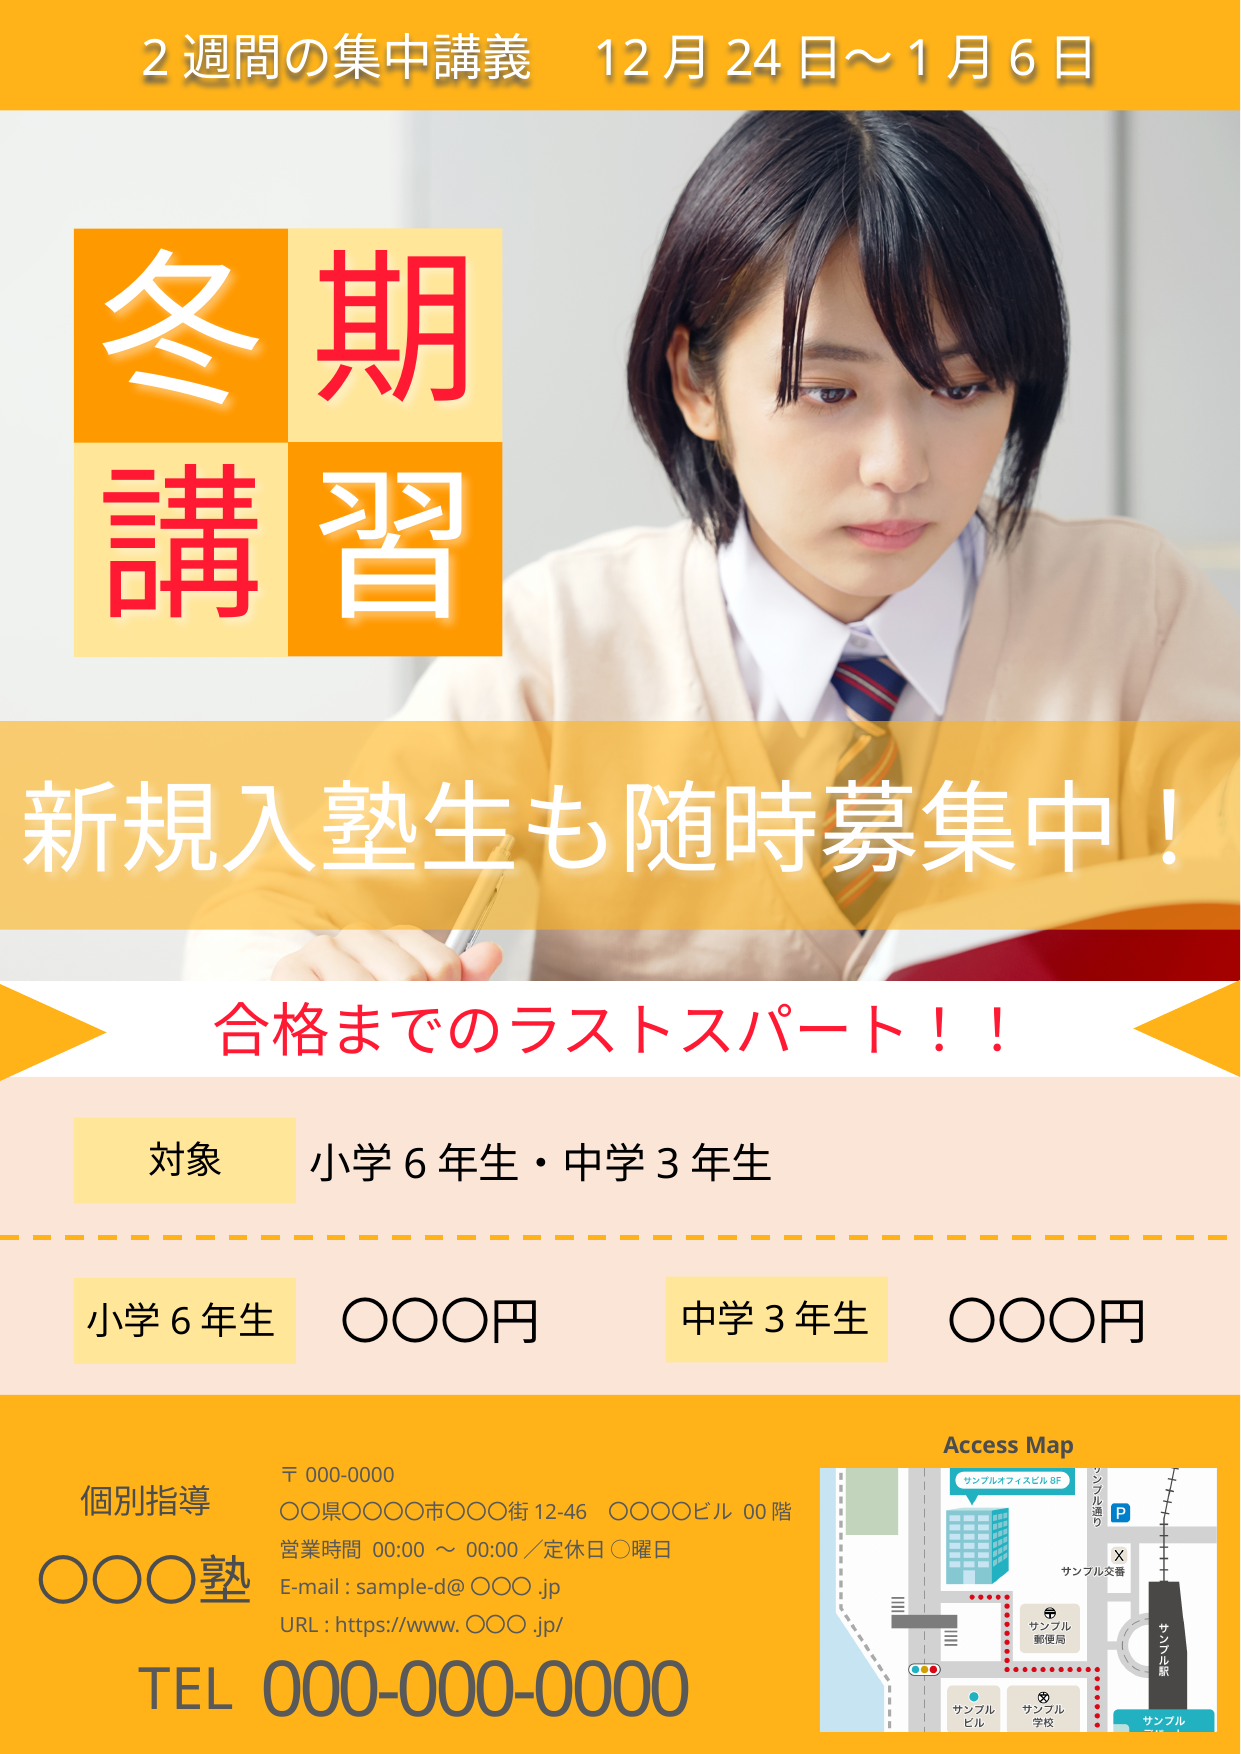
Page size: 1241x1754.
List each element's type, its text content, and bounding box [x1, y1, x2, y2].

text_box 小学6年生 [71, 1289, 291, 1350]
text_box [0, 982, 110, 1083]
text_box [0, 1394, 1241, 1754]
text_box [665, 1276, 889, 1363]
text_box [0, 1238, 1241, 1394]
picture [819, 1468, 1217, 1732]
text_box Access Map [941, 1430, 1075, 1458]
text_box TEL [139, 1651, 260, 1722]
text_box 対象 [133, 1128, 239, 1188]
text_box 000-000-0000 [260, 1639, 693, 1732]
text_box 合格までのラストスパート！！ [118, 985, 1122, 1071]
text_box 〇〇〇円 [932, 1282, 1163, 1357]
text_box [73, 1277, 297, 1365]
text_box 〇〇〇円 [325, 1282, 556, 1357]
text_box [1130, 981, 1241, 1079]
text_box [0, 1076, 1241, 1237]
text_box [0, 0, 1241, 110]
text_box 〇〇〇塾 [36, 1533, 254, 1612]
text_box 中学3年生 [665, 1287, 885, 1348]
text_box 2週間の集中講義 12月24日～1月6日 [126, 17, 1114, 93]
text_box 小学6年生・中学3年生 [295, 1129, 789, 1195]
picture [0, 110, 1241, 981]
text_box 個別指導 [80, 1472, 213, 1521]
text_box [73, 1117, 297, 1205]
text_box 〒000-0000 〇〇県〇〇〇〇市〇〇〇街12-46 〇〇〇〇ビル 00階 営業時間 00:00 ～ 00:00／定休日 ○曜日 E-mail : sample-d@〇〇〇.jp URL : https://www.〇〇〇.jp/ [279, 1448, 793, 1637]
